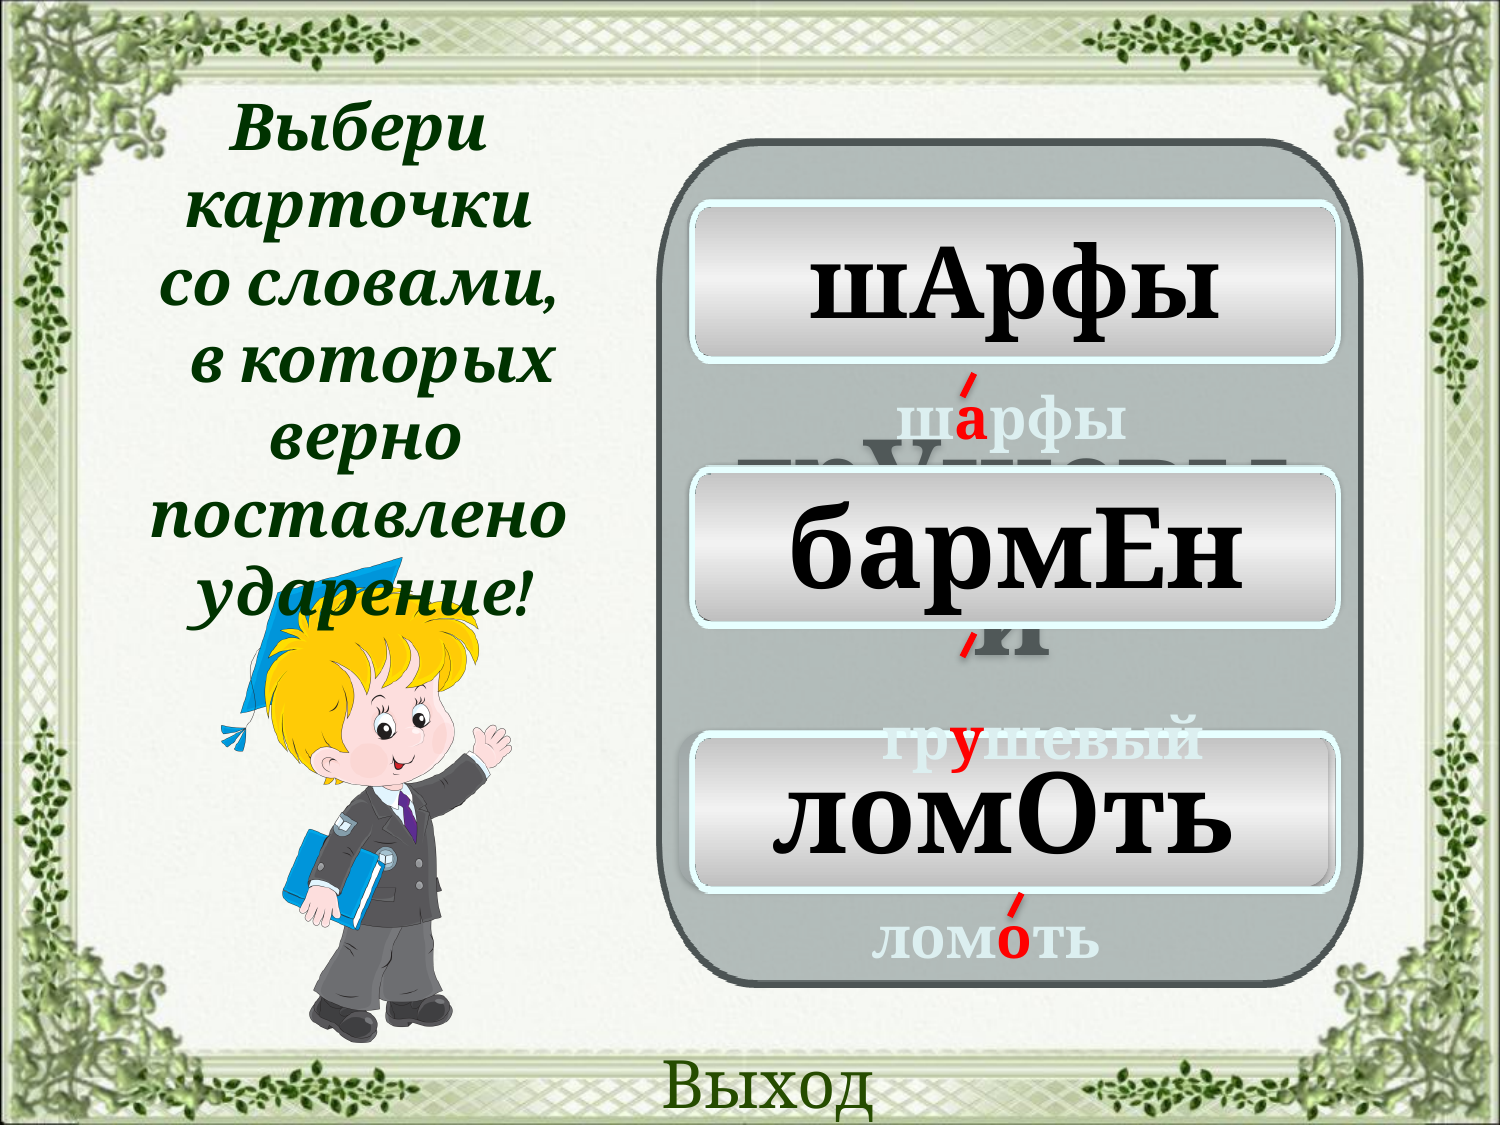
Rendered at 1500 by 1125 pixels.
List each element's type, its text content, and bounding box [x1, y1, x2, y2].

text_box Выход [584, 1034, 951, 1125]
picture [0, 0, 1500, 1125]
text_box Выбери карточки со словами, в которых верно поставлено ударение! [76, 78, 656, 636]
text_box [962, 373, 975, 398]
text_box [655, 136, 1365, 991]
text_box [962, 633, 975, 657]
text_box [1009, 892, 1022, 917]
